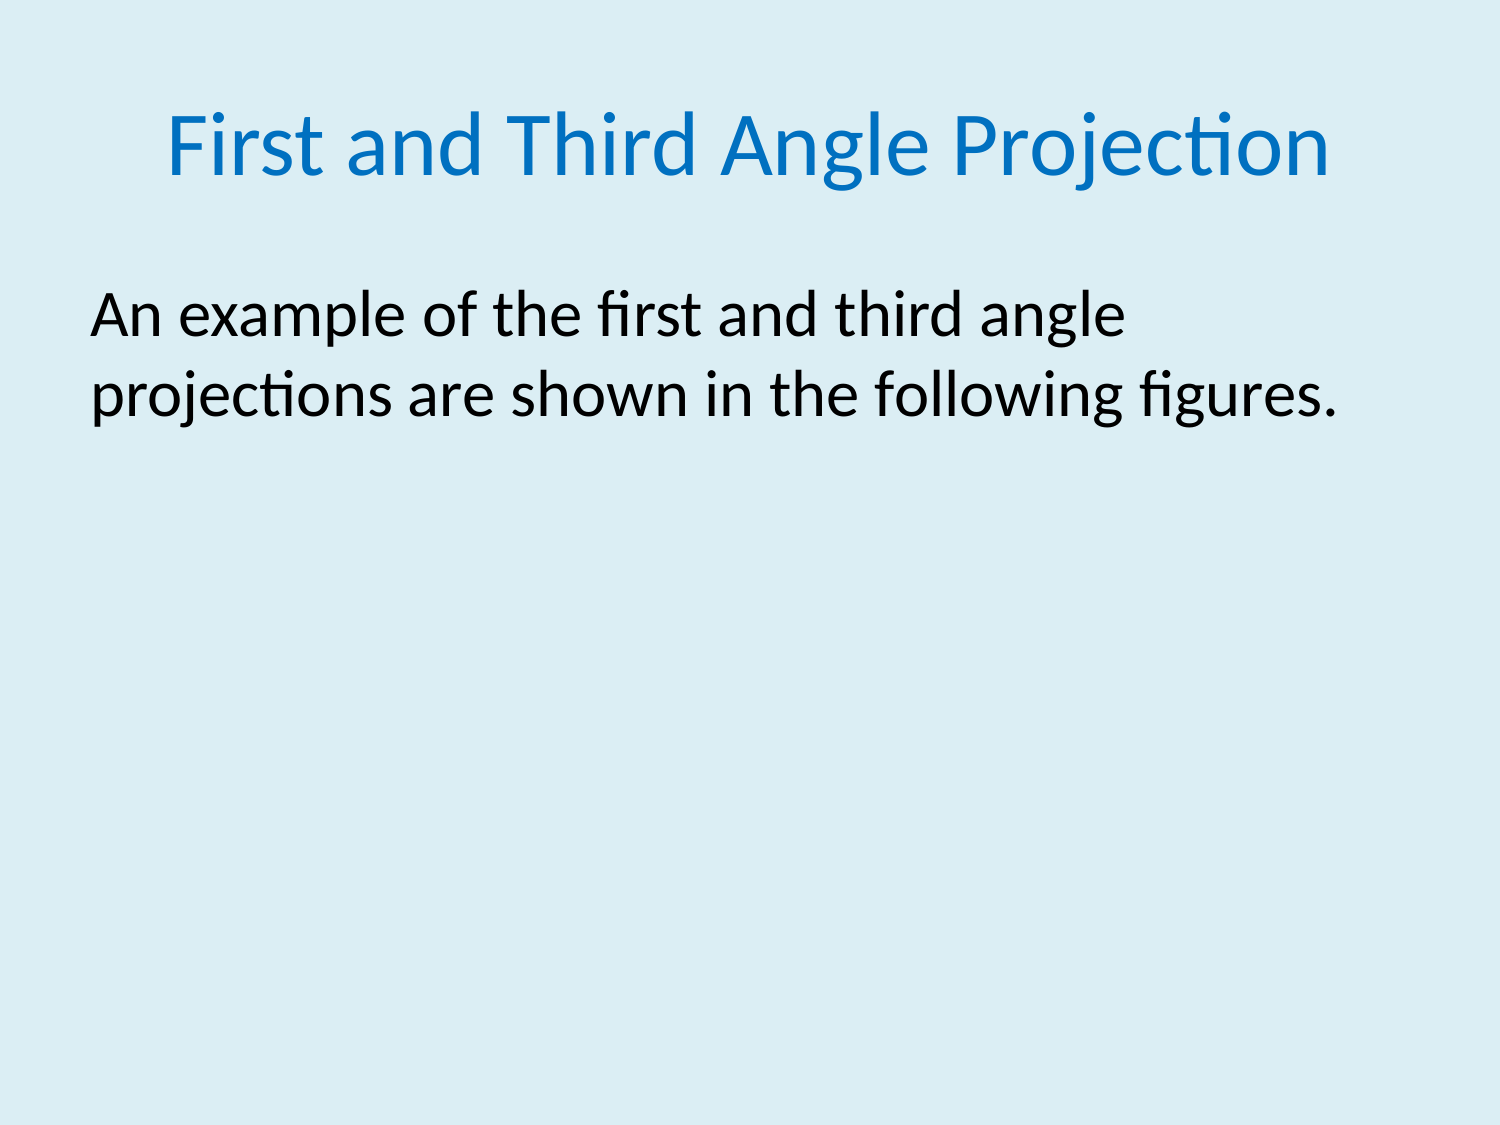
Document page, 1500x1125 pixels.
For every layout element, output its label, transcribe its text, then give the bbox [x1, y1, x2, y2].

title First and Third Angle Projection [75, 45, 1425, 233]
list An example of the first and third angle projections are shown in the following figures. [75, 262, 1425, 1005]
